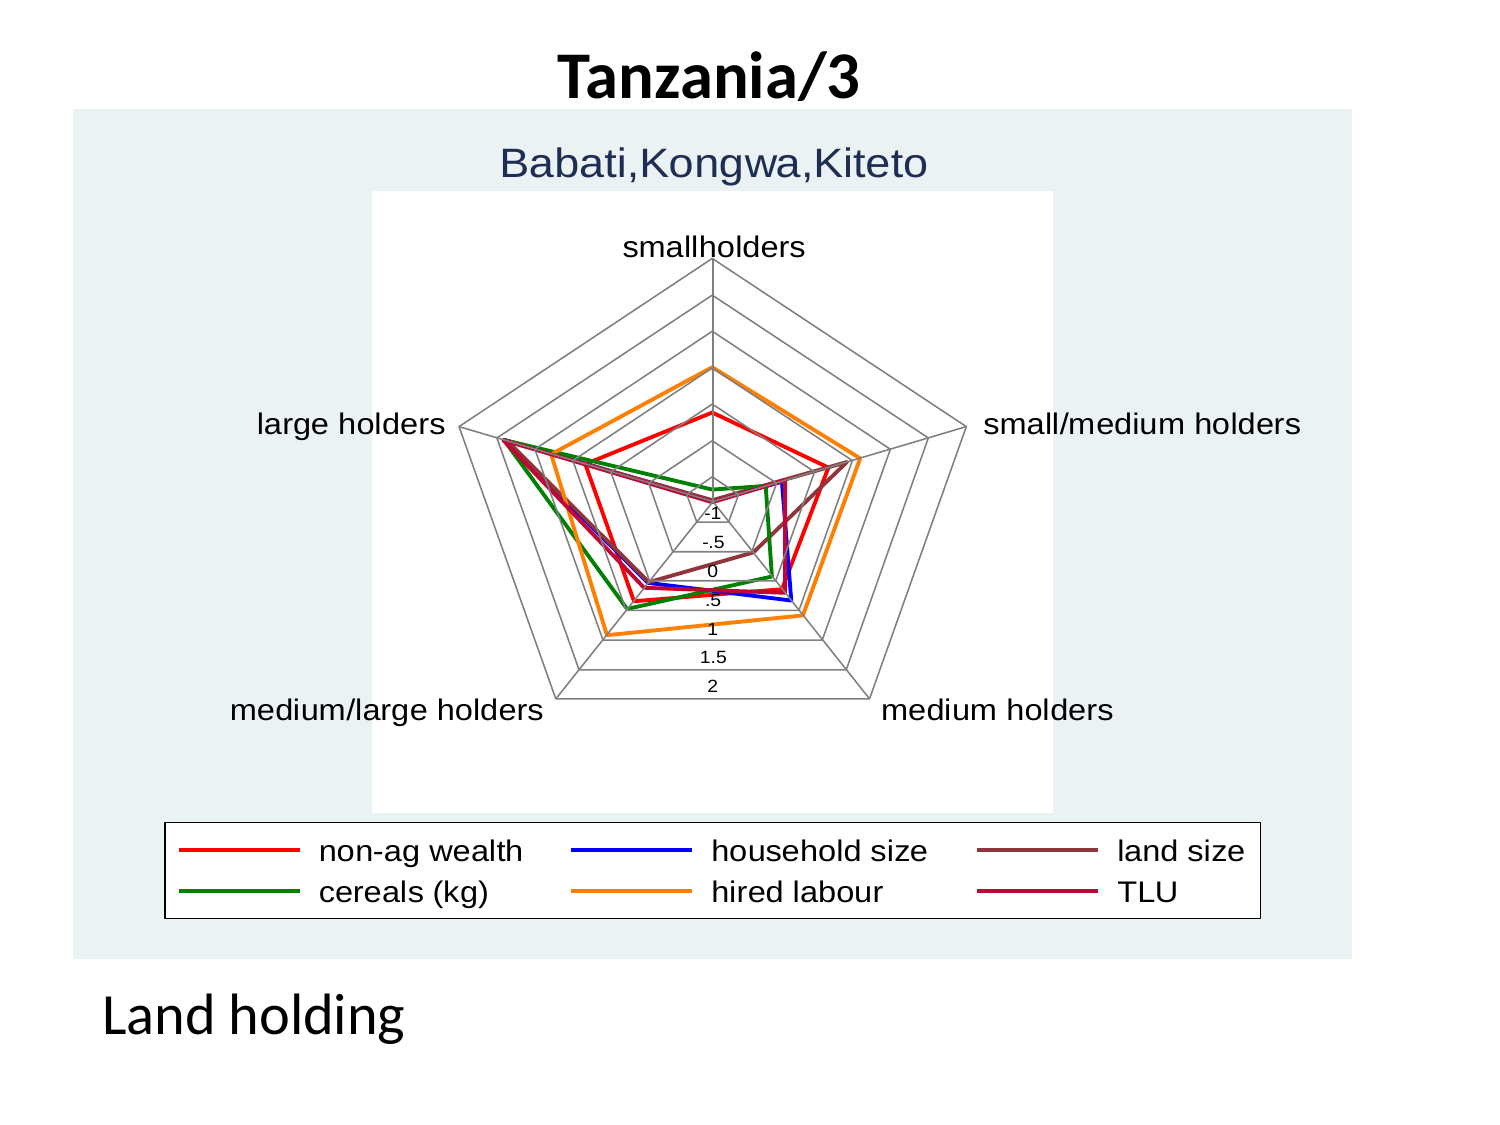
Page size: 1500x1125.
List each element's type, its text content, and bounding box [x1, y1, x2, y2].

picture [62, 99, 1363, 969]
text_box Tanzania/3 [7, 24, 1408, 138]
text_box Land holding [87, 968, 1408, 1054]
